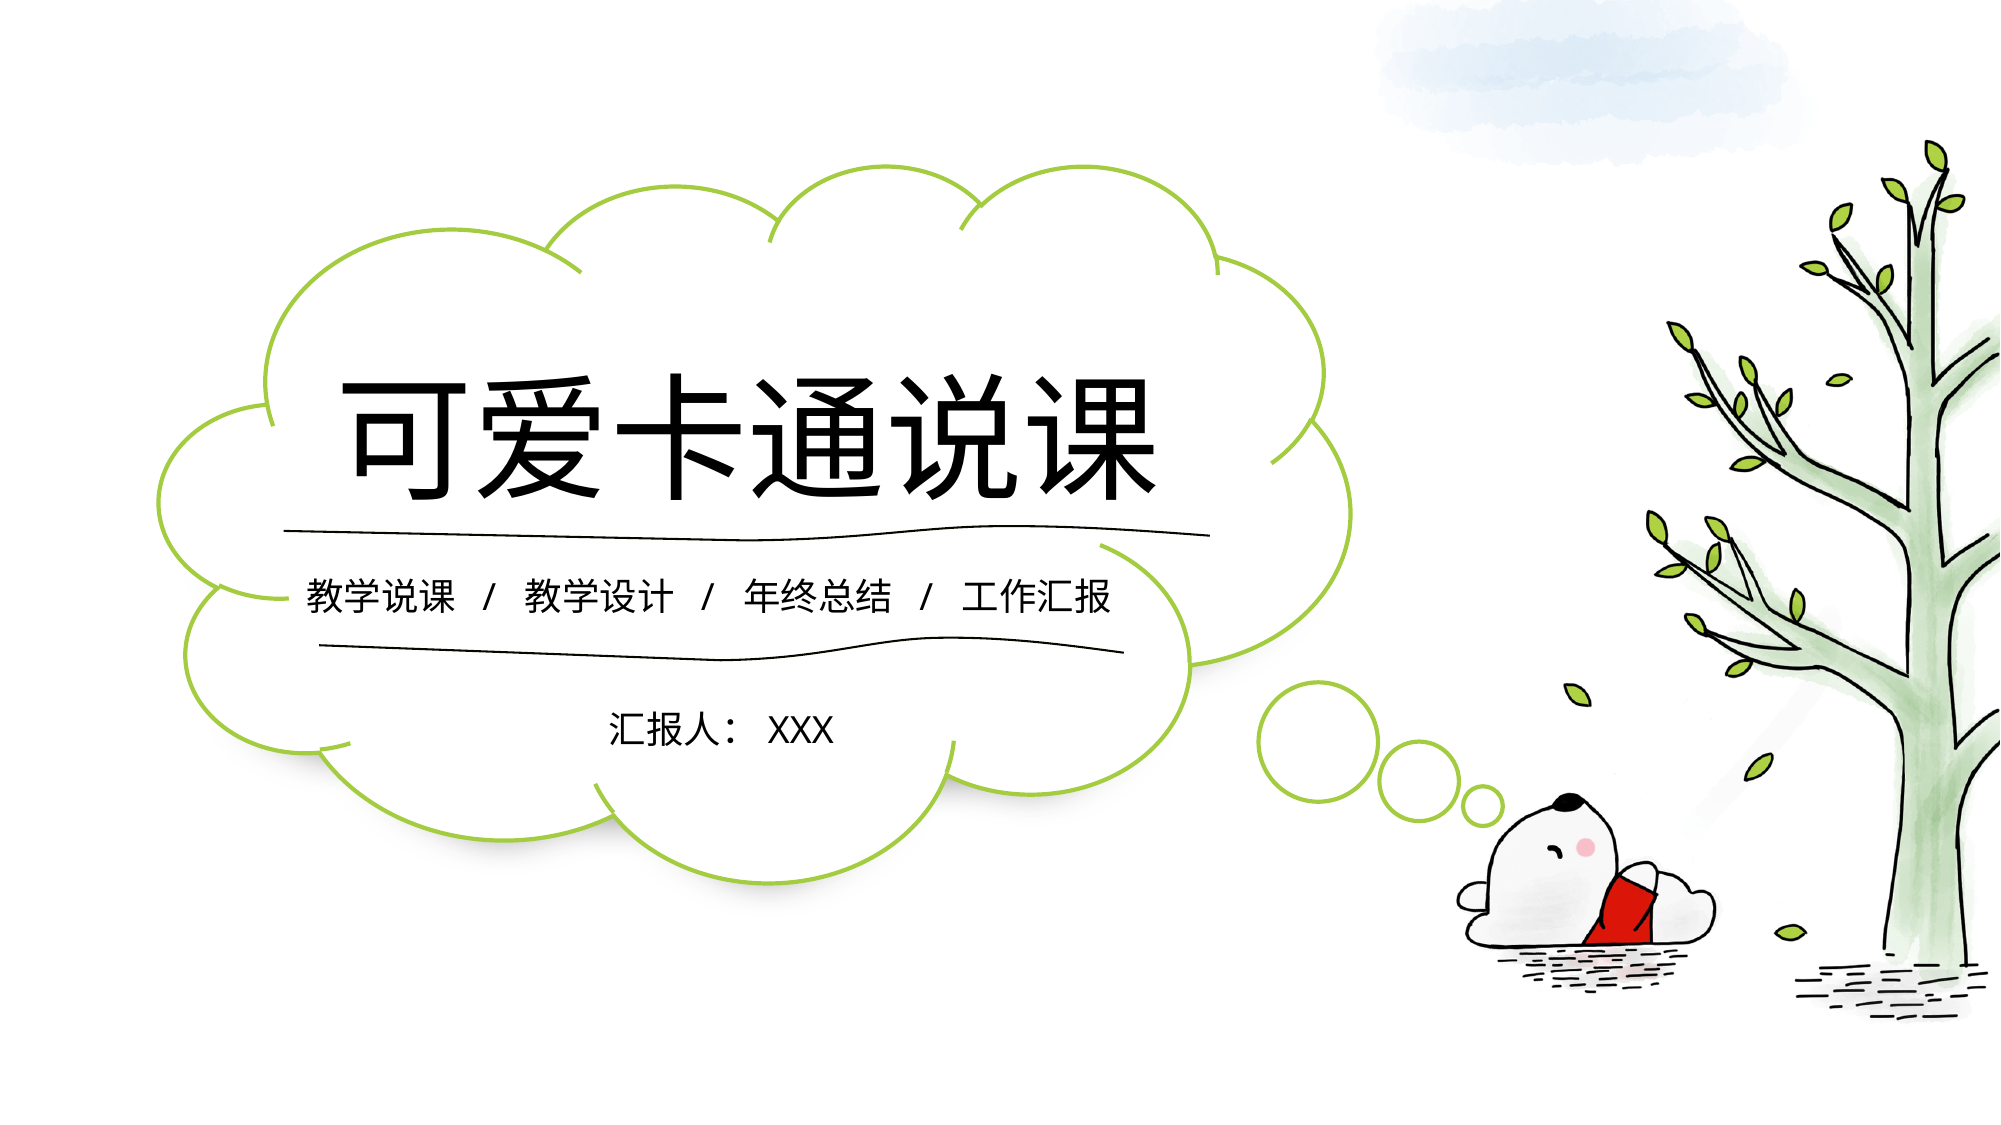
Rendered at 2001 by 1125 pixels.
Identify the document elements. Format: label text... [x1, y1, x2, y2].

text_box 可爱卡通说课 [246, 344, 1249, 524]
picture [1367, 0, 2000, 1125]
text_box [1257, 681, 1367, 803]
text_box 教学说课 / 教学设计 / 年终总结 / 工作汇报 [208, 565, 1210, 626]
text_box [157, 165, 1352, 885]
text_box [283, 525, 1210, 542]
text_box [319, 636, 1124, 662]
text_box 汇报人：XXX [497, 698, 946, 759]
